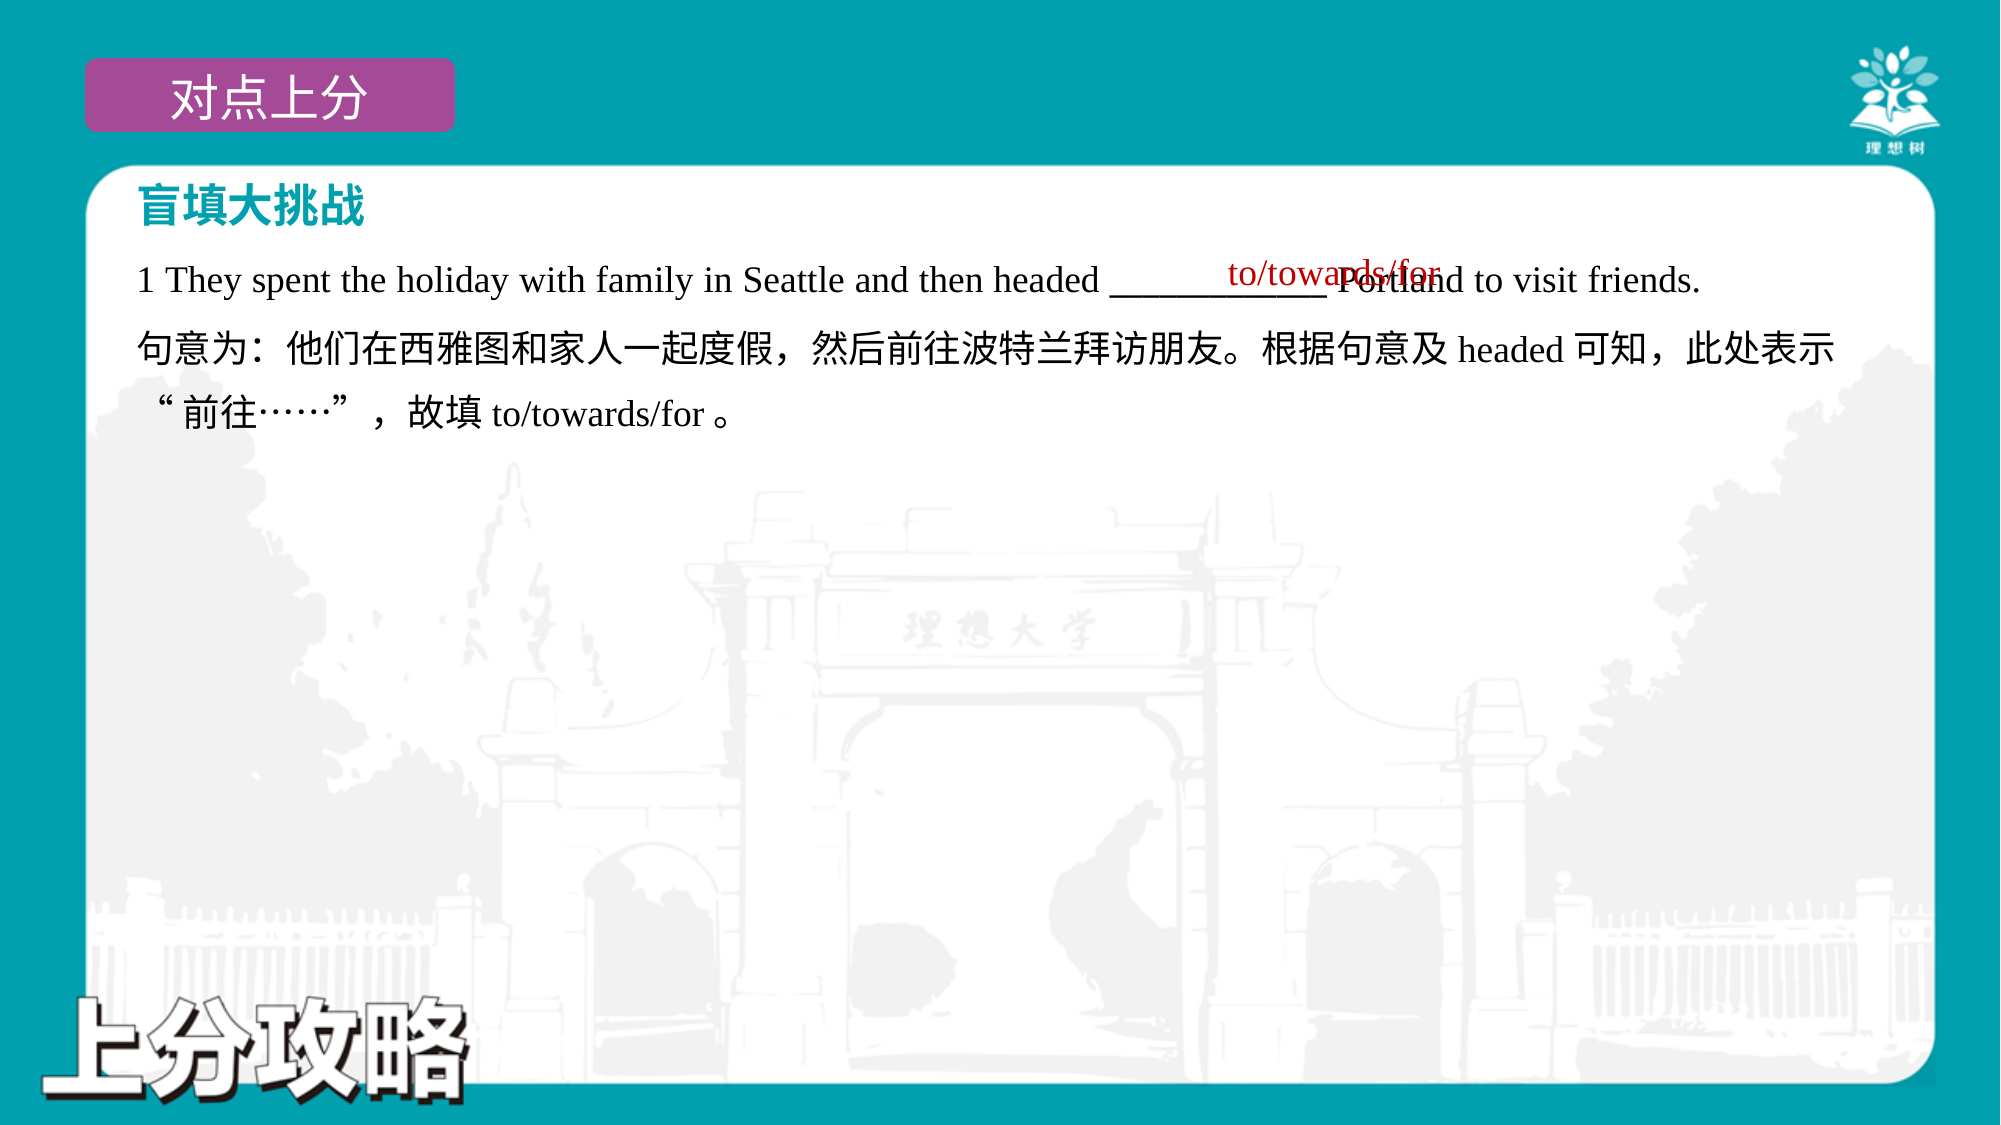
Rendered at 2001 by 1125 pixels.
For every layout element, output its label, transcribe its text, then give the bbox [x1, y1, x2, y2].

text_box 盲填大挑战 [136, 176, 1865, 232]
text_box 1 They spent the holiday with family in Seattle and then headed _____________ Portland to visit friends. [136, 233, 1887, 293]
text_box 句意为：他们在西雅图和家人一起度假，然后前往波特兰拜访朋友。根据句意及headed可知，此处表示 “前往……”，故填to/towards/for。 [136, 300, 1865, 428]
text_box to/towards/for [1214, 226, 1455, 287]
picture [0, 0, 2000, 1125]
